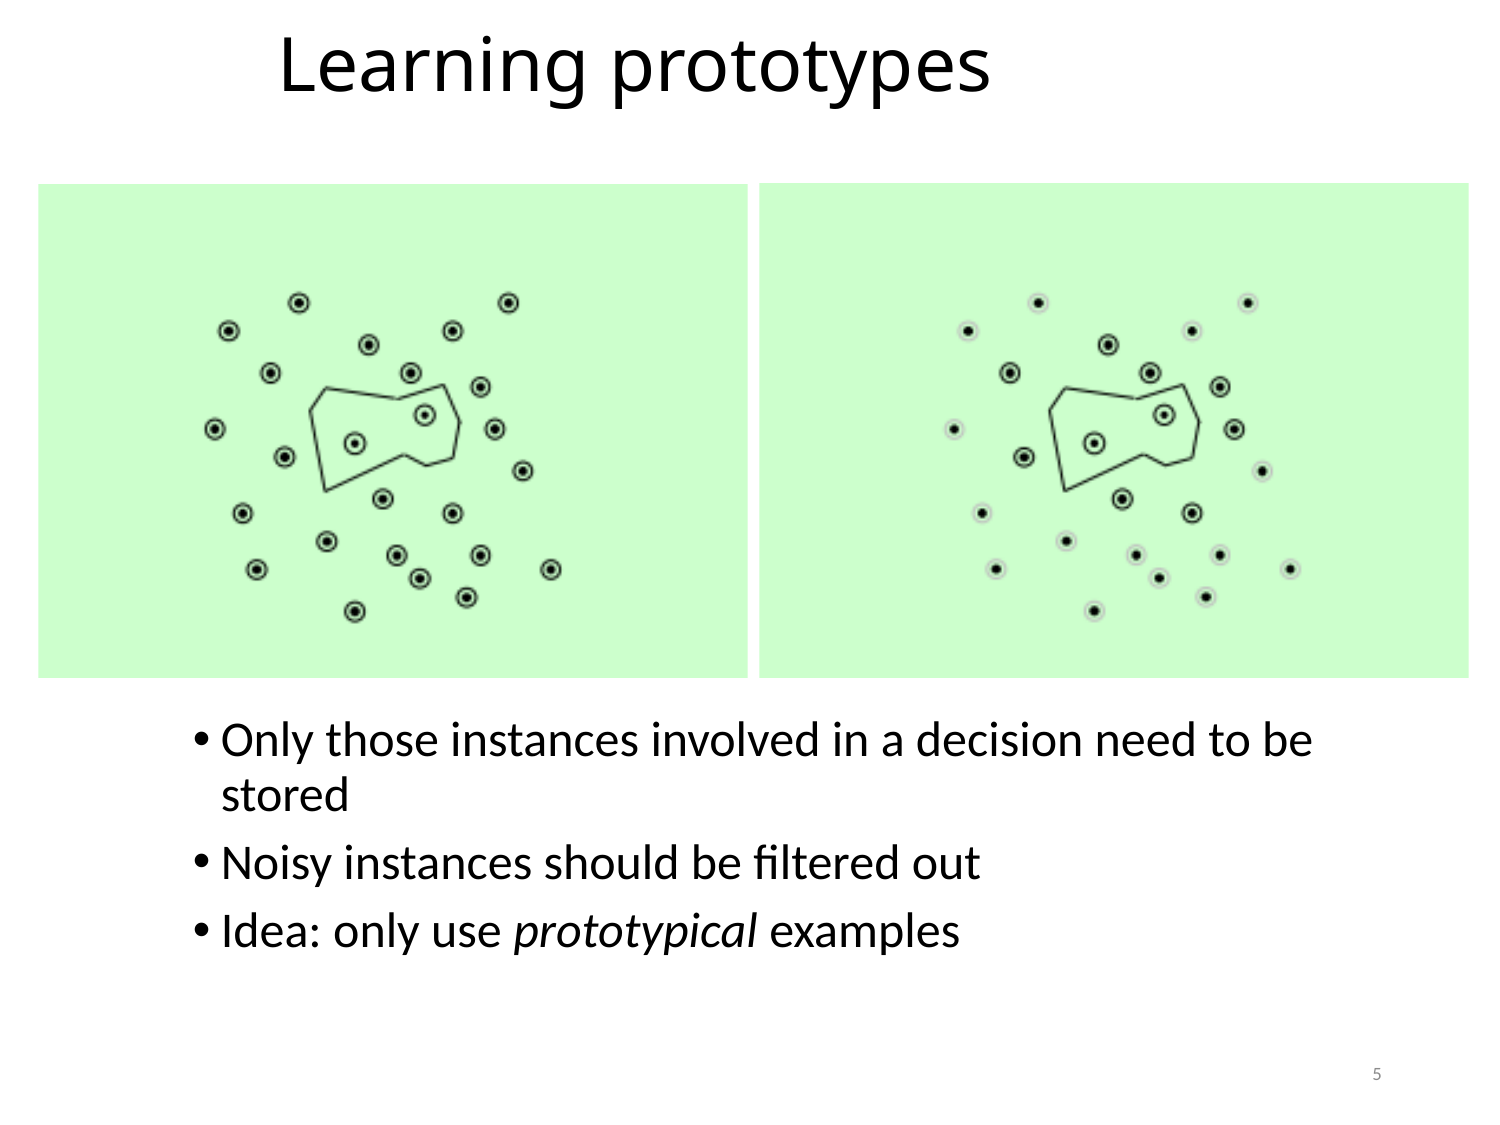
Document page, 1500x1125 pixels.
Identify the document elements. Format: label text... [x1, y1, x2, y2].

slide_number 5 [1059, 1042, 1397, 1103]
list Only those instances involved in a decision need to be stored Noisy instances should be filtered out Idea: only use prototypical examples [177, 706, 1416, 1125]
picture [759, 183, 1469, 678]
title Learning prototypes [262, 0, 1500, 148]
picture [38, 183, 748, 678]
